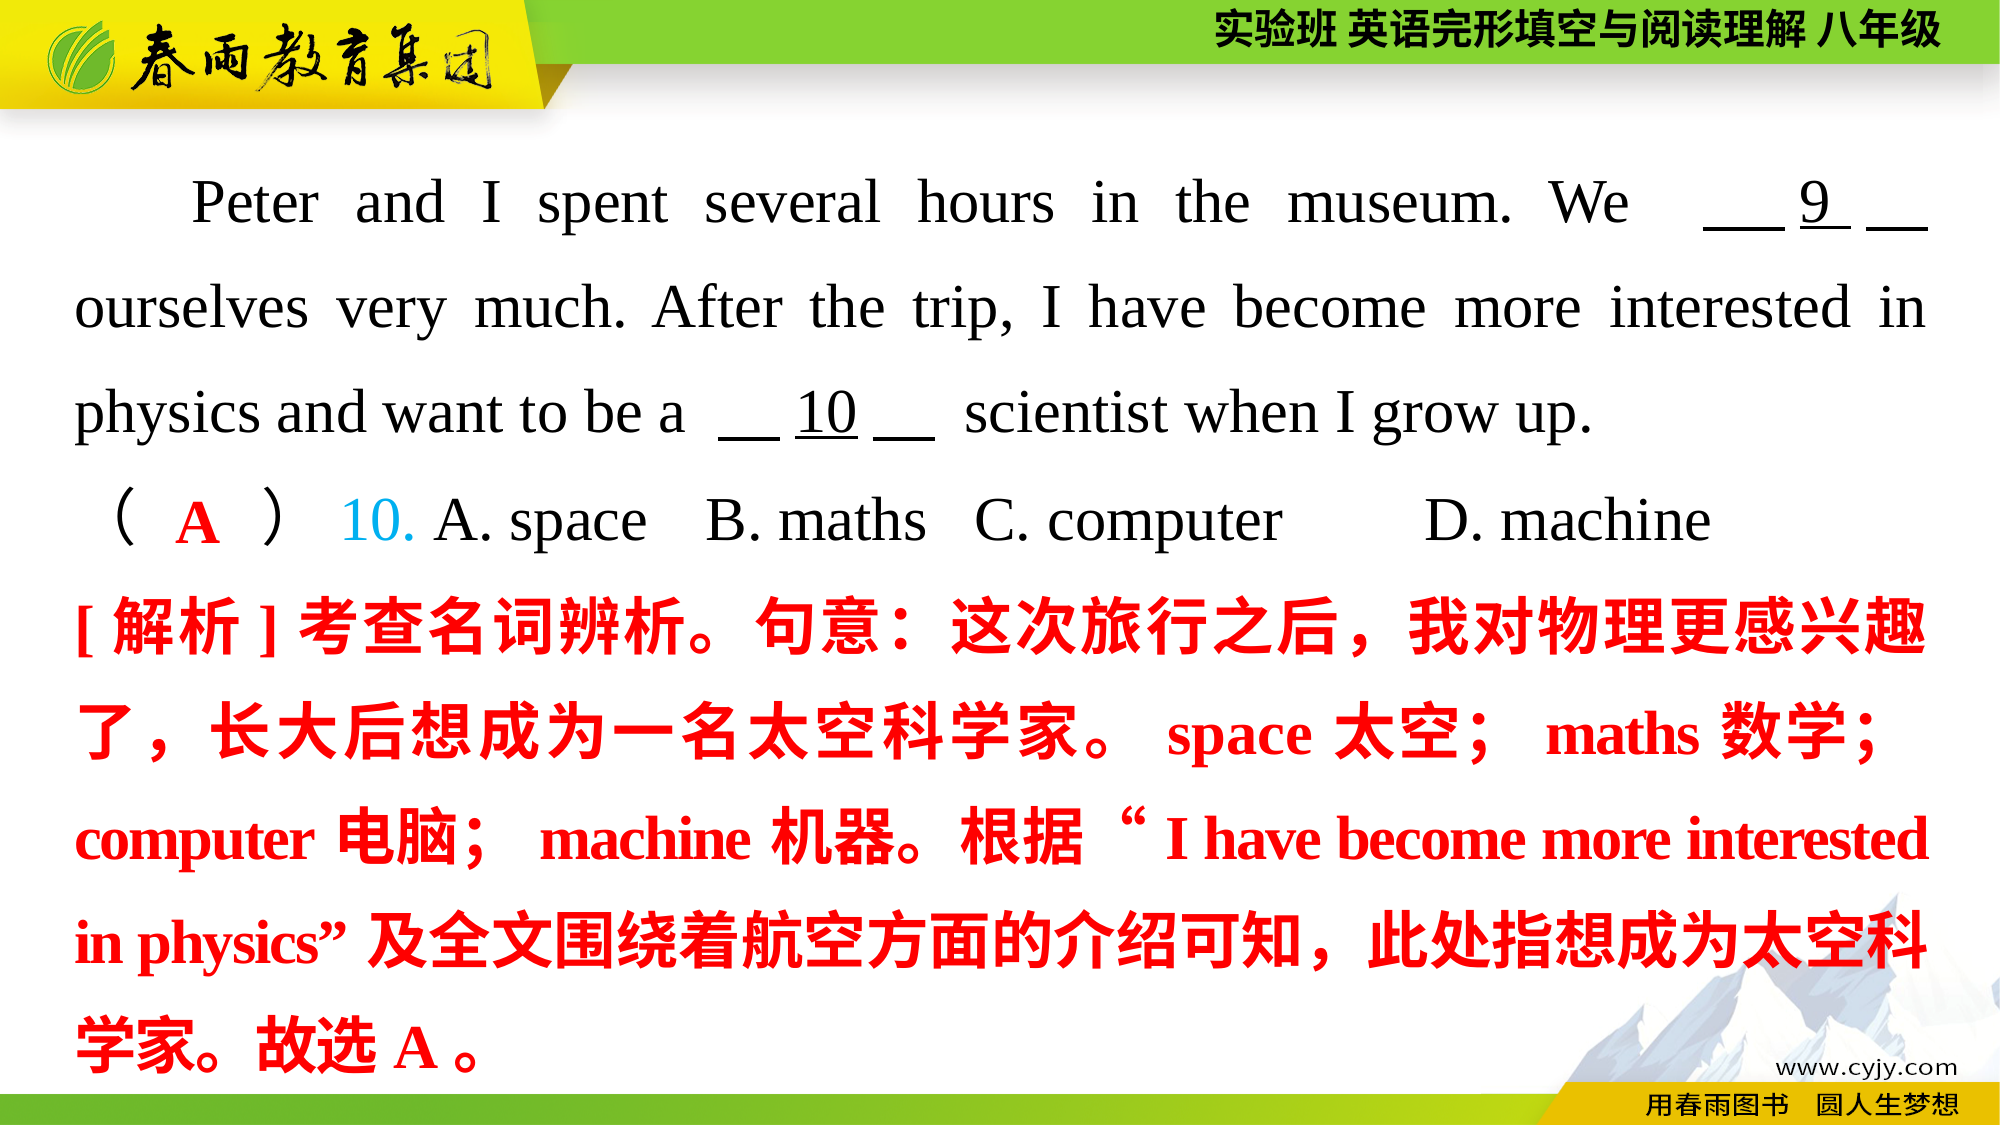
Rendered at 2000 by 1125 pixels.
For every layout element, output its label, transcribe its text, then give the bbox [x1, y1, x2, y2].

text_box （ ）10. A. space B. maths C. computer D. machine [59, 440, 1944, 549]
text_box A [160, 443, 236, 549]
list Peter and I spent several hours in the museum. We 9 ourselves very much. After the trip, I have become more interested in physics and want to be a 10 scientist when I grow up. [59, 122, 1944, 440]
picture [0, 0, 2000, 1125]
text_box [解析]考查名词辨析。句意：这次旅行之后，我对物理更感兴趣了，长大后想成为一名太空科学家。space太空；maths数学；computer电脑；machine机器。根据“I have become more interested in physics”及全文围绕着航空方面的介绍可知，此处指想成为太空科学家。故选A。 [59, 549, 1944, 1089]
